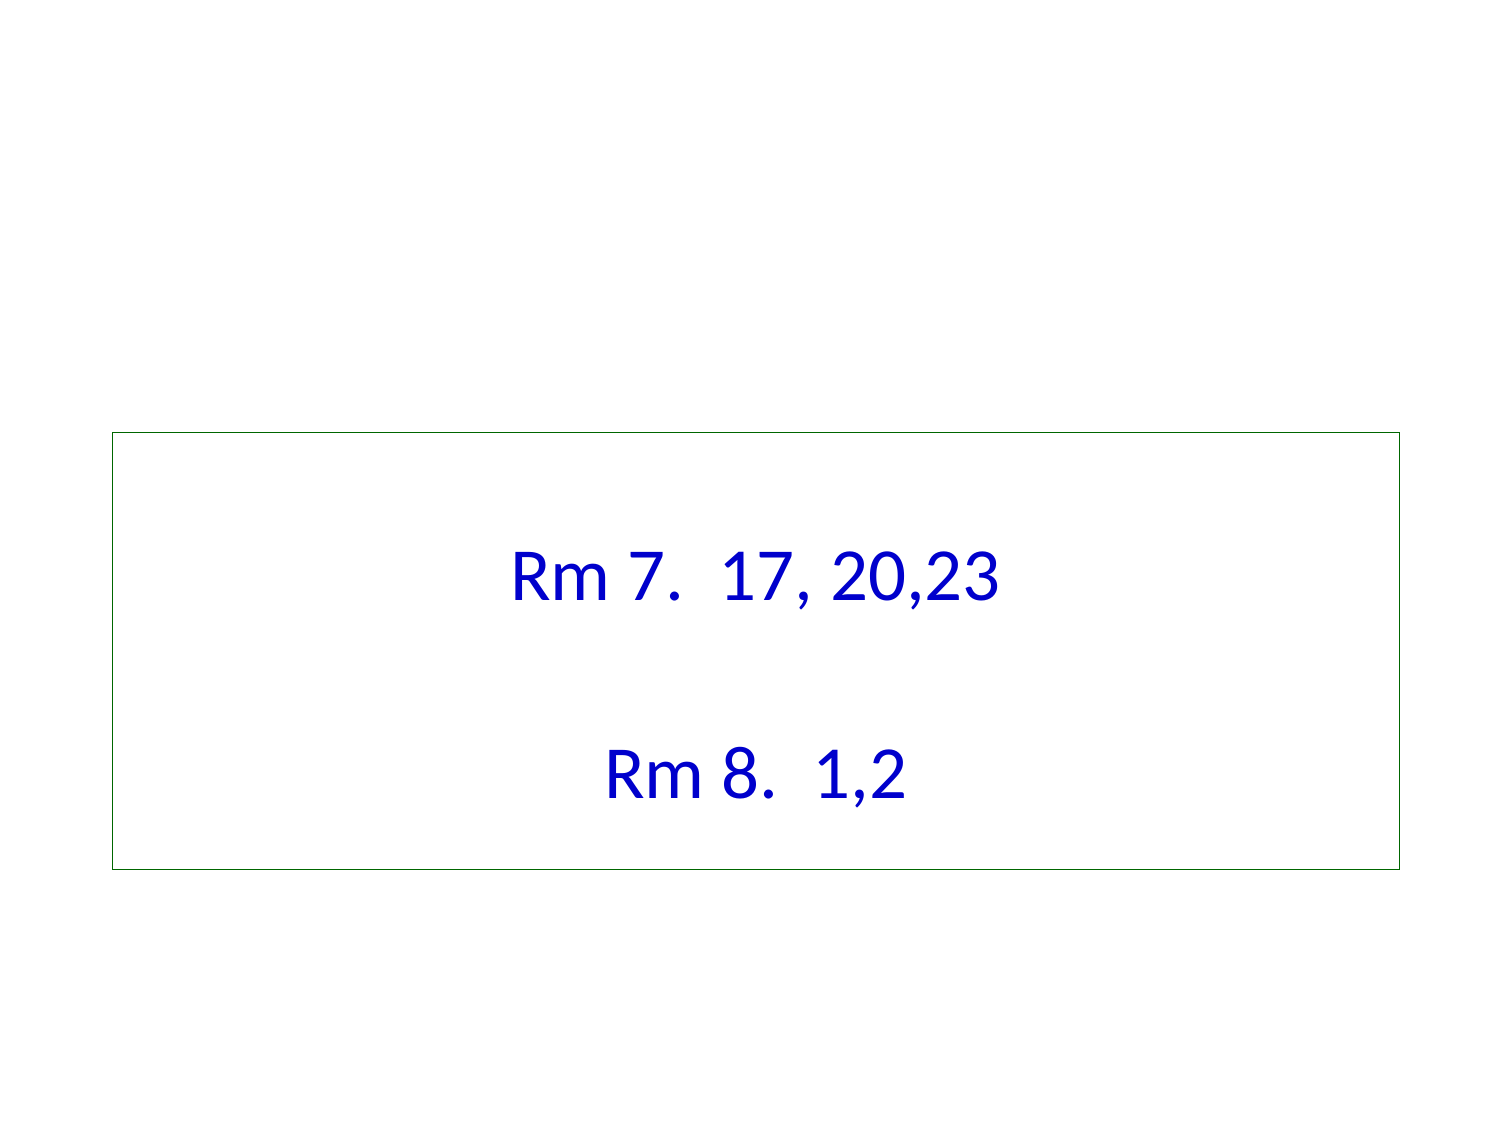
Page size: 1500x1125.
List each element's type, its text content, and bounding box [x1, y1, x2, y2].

list Rm 7. 17, 20,23 Rm 8. 1,2 [112, 432, 1400, 870]
